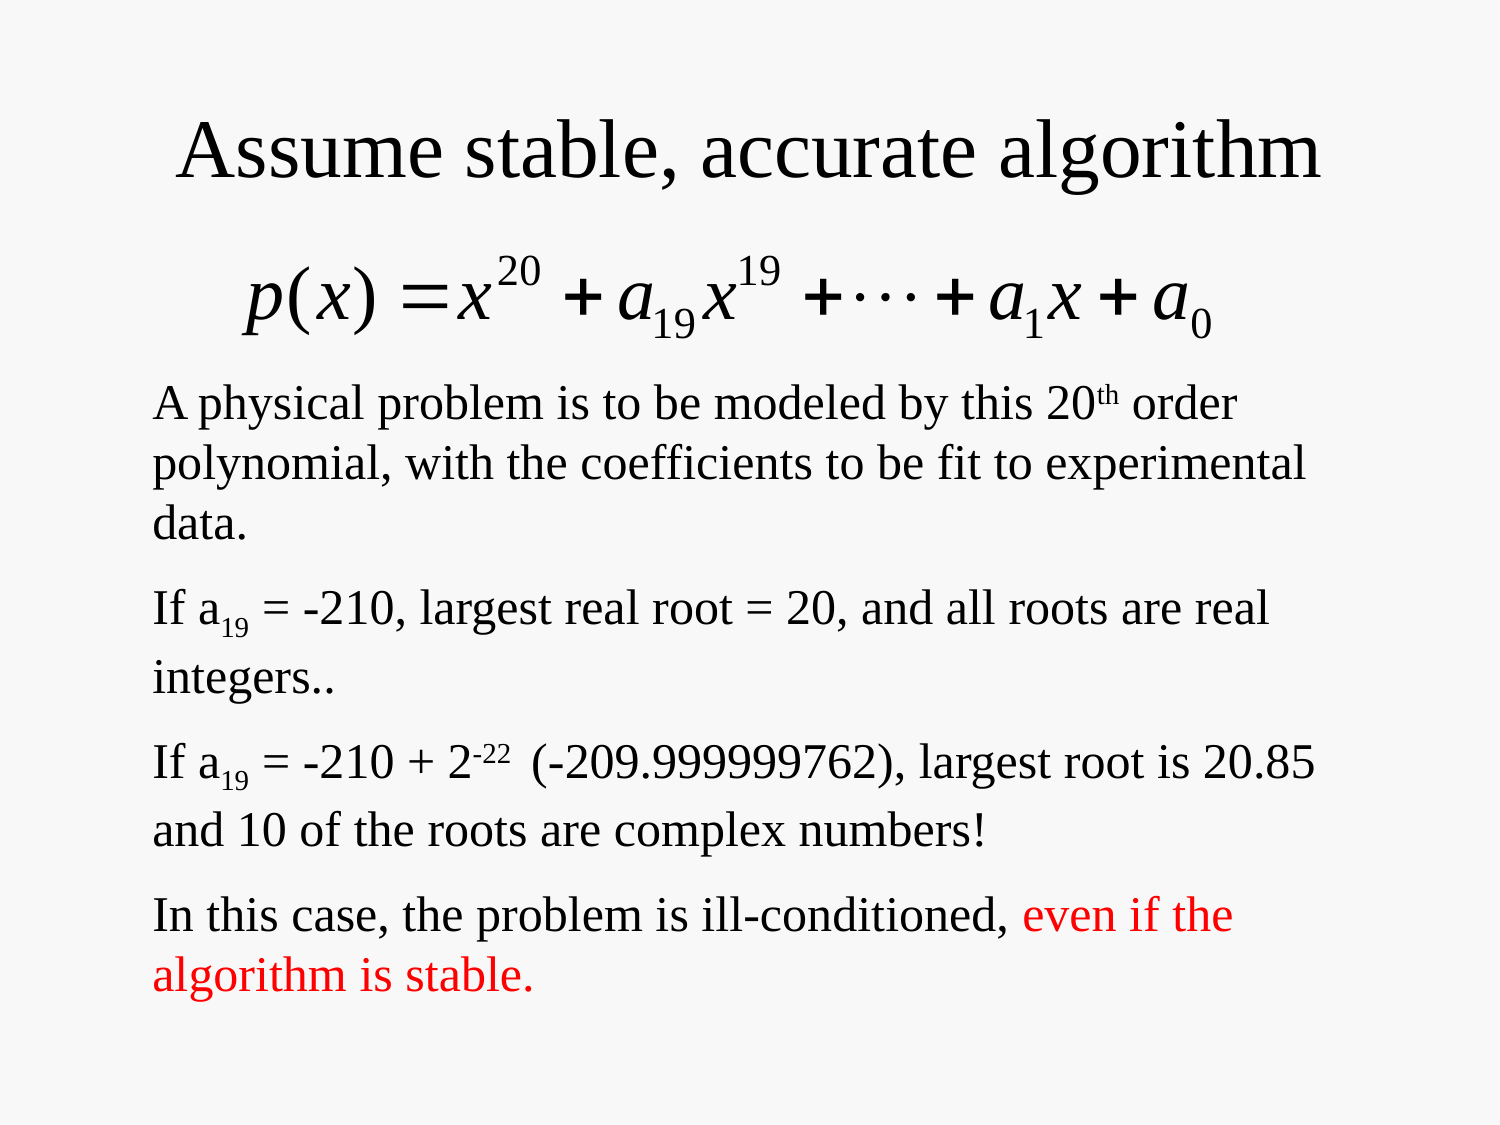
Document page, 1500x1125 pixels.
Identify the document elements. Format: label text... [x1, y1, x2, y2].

title Assume stable, accurate algorithm [112, 49, 1388, 238]
text_box A physical problem is to be modeled by this 20th order polynomial, with the coefficients to be fit to experimental data. If a19 = -210, largest real root = 20, and all roots are real integers.. If a19 = -210 + 2-22 (-209.999999762), largest root is 20.85 and 10 of the roots are complex numbers! In this case, the problem is ill-conditioned, even if the algorithm is stable. [137, 362, 1388, 1009]
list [224, 237, 1226, 359]
